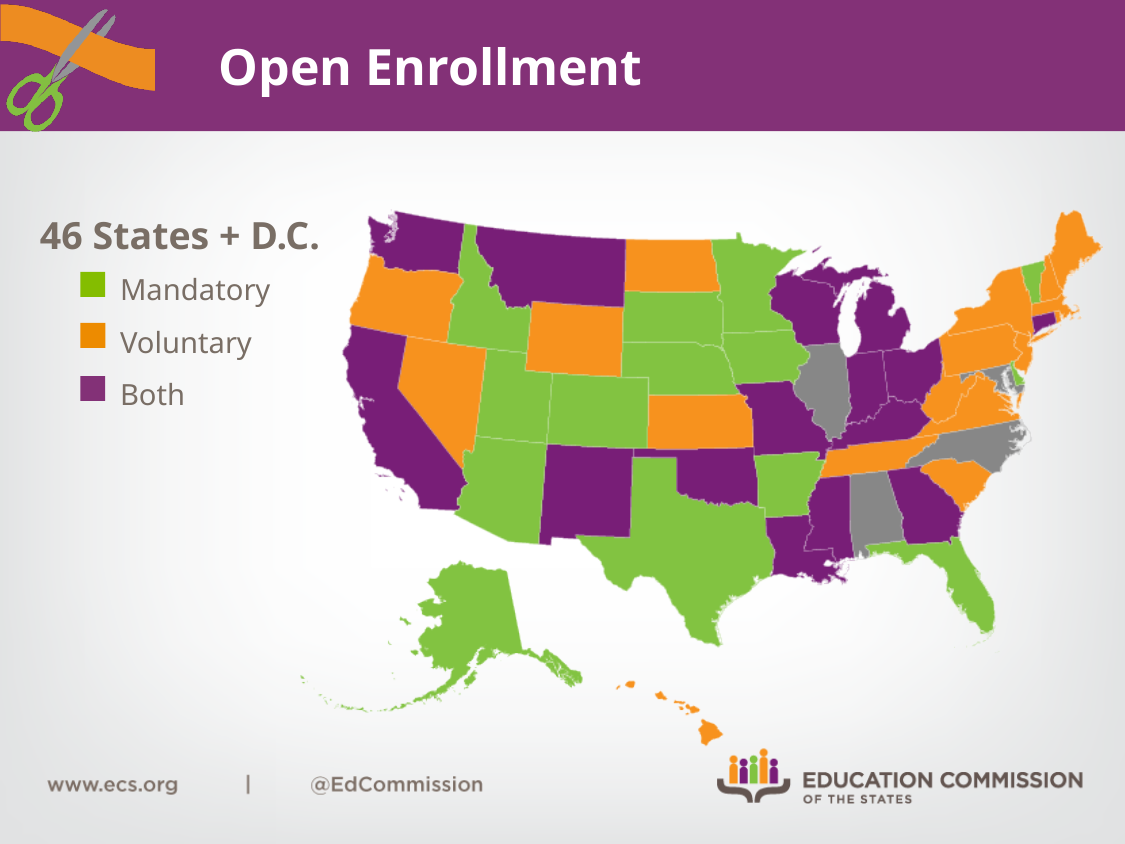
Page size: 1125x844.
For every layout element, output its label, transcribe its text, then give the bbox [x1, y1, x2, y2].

picture [0, 0, 1125, 844]
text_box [79, 246, 306, 422]
text_box Open Enrollment [157, 0, 1125, 132]
list 46 States + D.C. [24, 146, 1038, 704]
